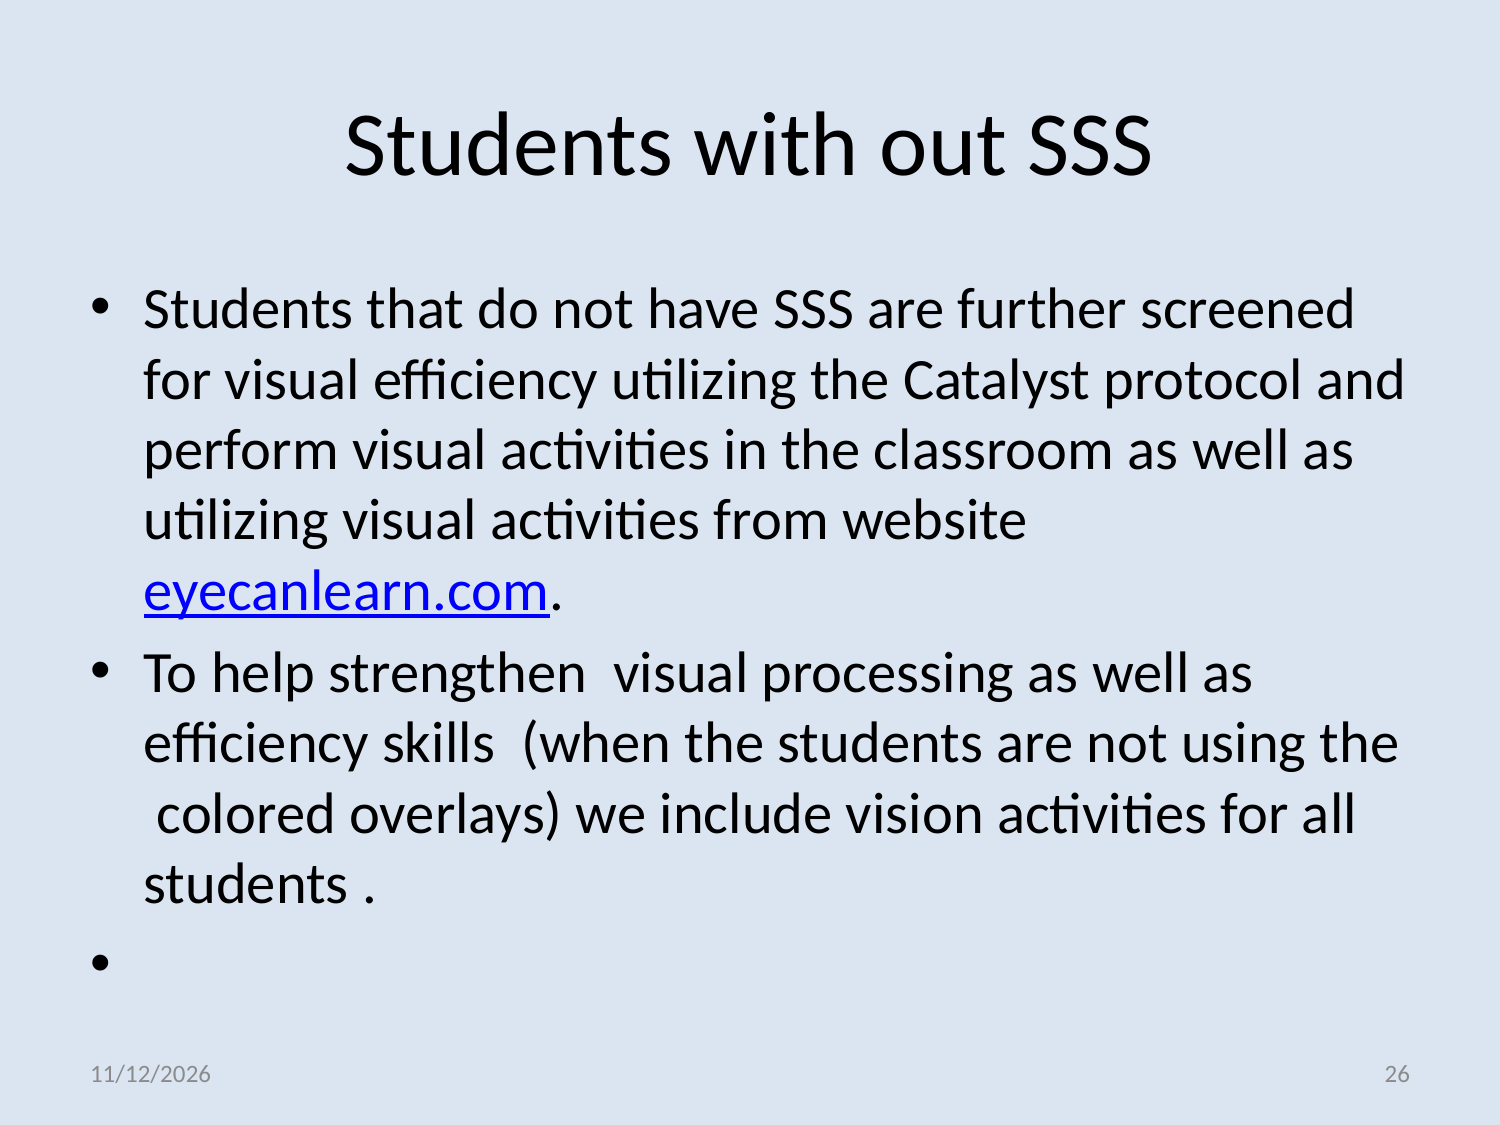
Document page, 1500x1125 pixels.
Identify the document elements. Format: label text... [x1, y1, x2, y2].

list Students that do not have SSS are further screened for visual efficiency utilizing the Catalyst protocol and perform visual activities in the classroom as well as utilizing visual activities from website eyecanlearn.com. To help strengthen visual processing as well as efficiency skills (when the students are not using the colored overlays) we include vision activities for all students . [75, 262, 1425, 1005]
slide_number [75, 1042, 425, 1103]
slide_number 26 [1074, 1042, 1425, 1103]
title Students with out SSS [75, 45, 1425, 233]
